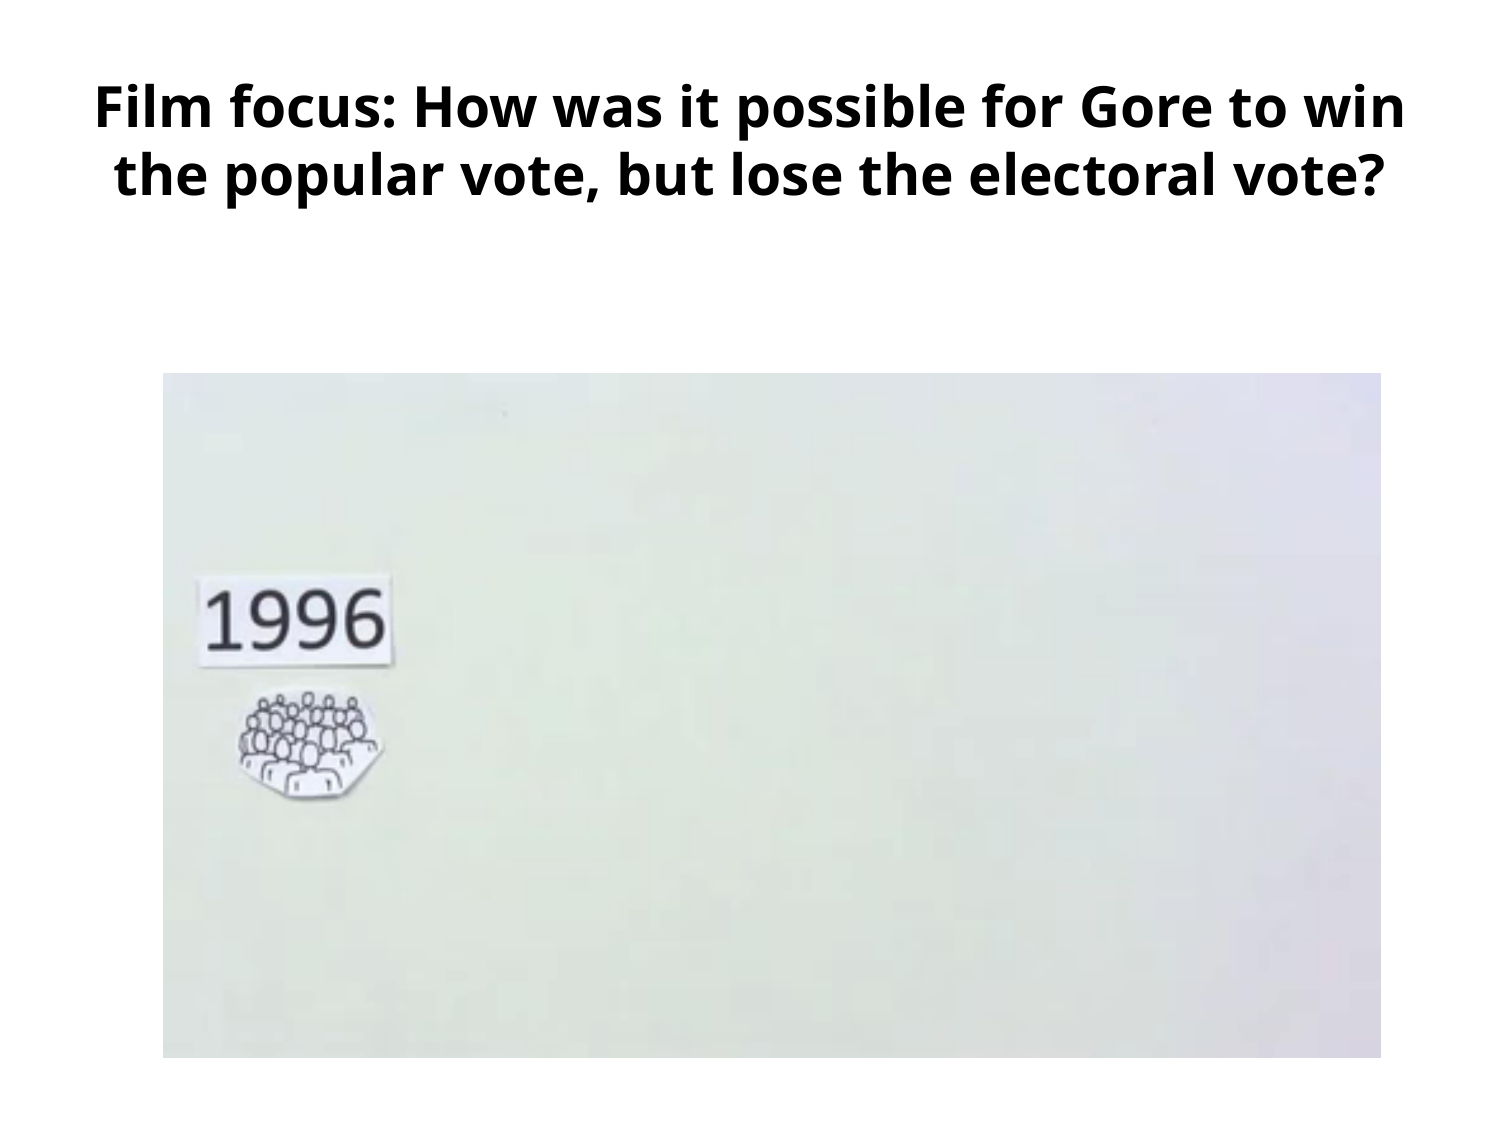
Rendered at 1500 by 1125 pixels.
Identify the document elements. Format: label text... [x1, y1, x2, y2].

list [162, 372, 1382, 1059]
title Film focus: How was it possible for Gore to win the popular vote, but lose the electoral vote? [75, 45, 1425, 233]
